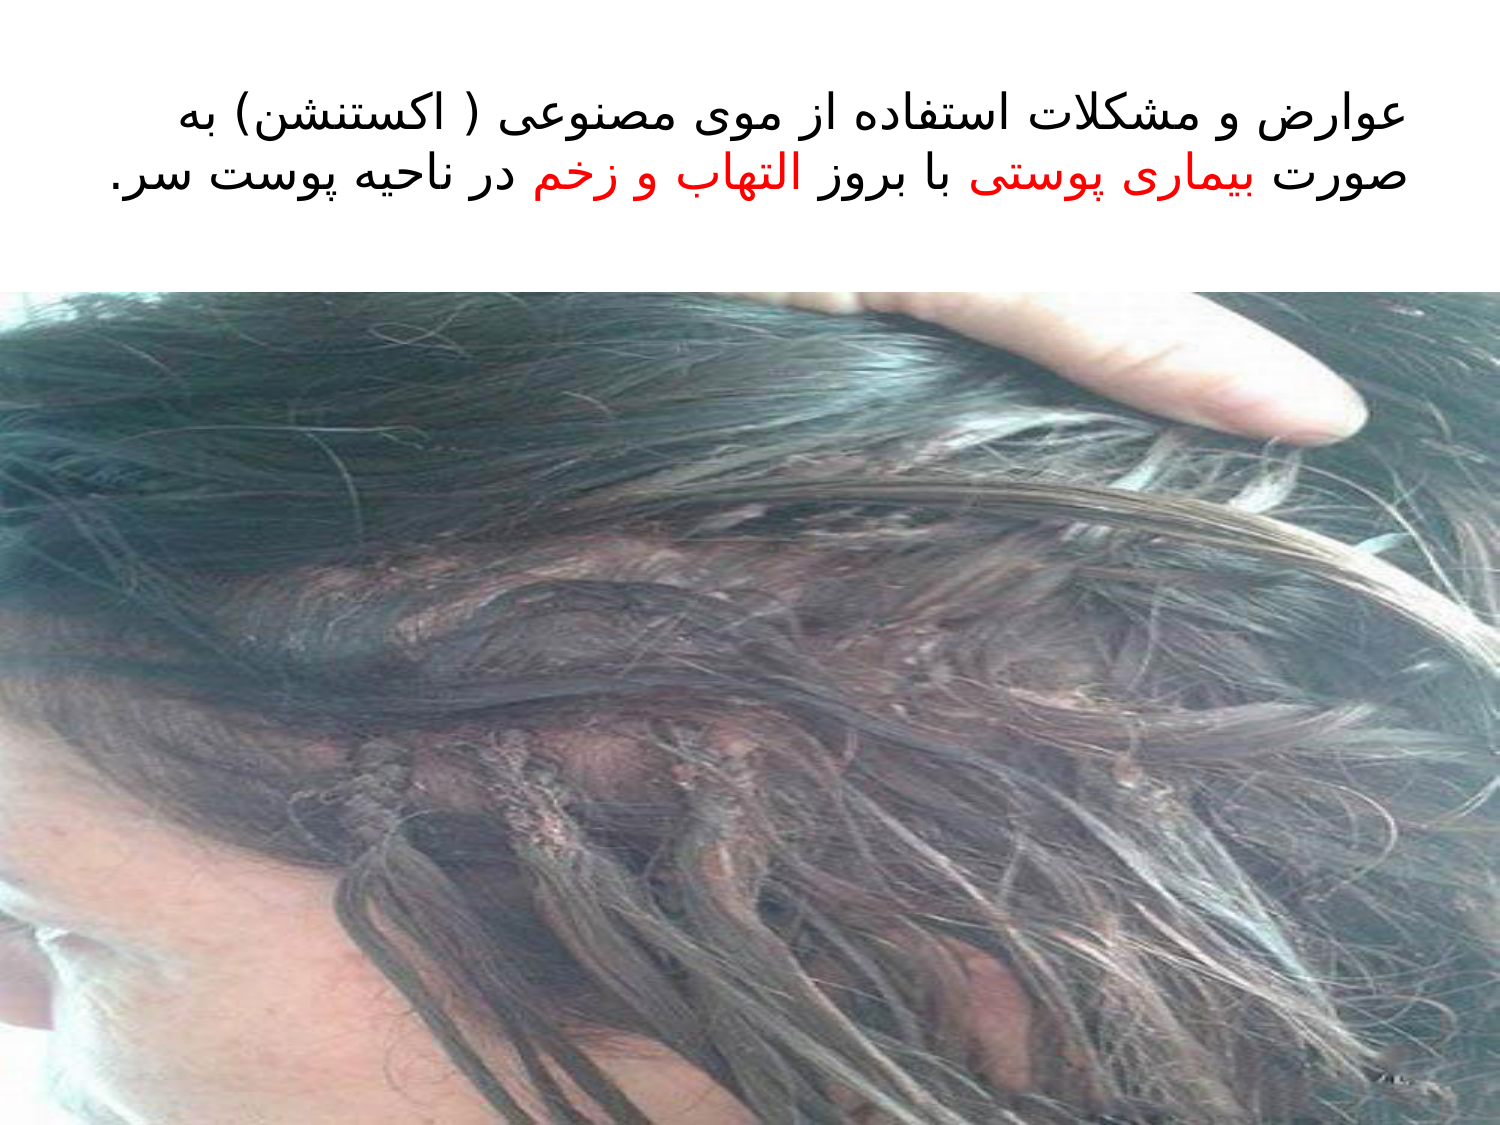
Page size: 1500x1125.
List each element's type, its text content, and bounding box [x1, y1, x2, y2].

title عوارض و مشکلات استفاده از موی مصنوعی ( اکستنشن) به صورت بیماری پوستی با بروز التهاب و زخم در ناحیه پوست سر. [75, 45, 1425, 235]
picture [0, 292, 1500, 1125]
